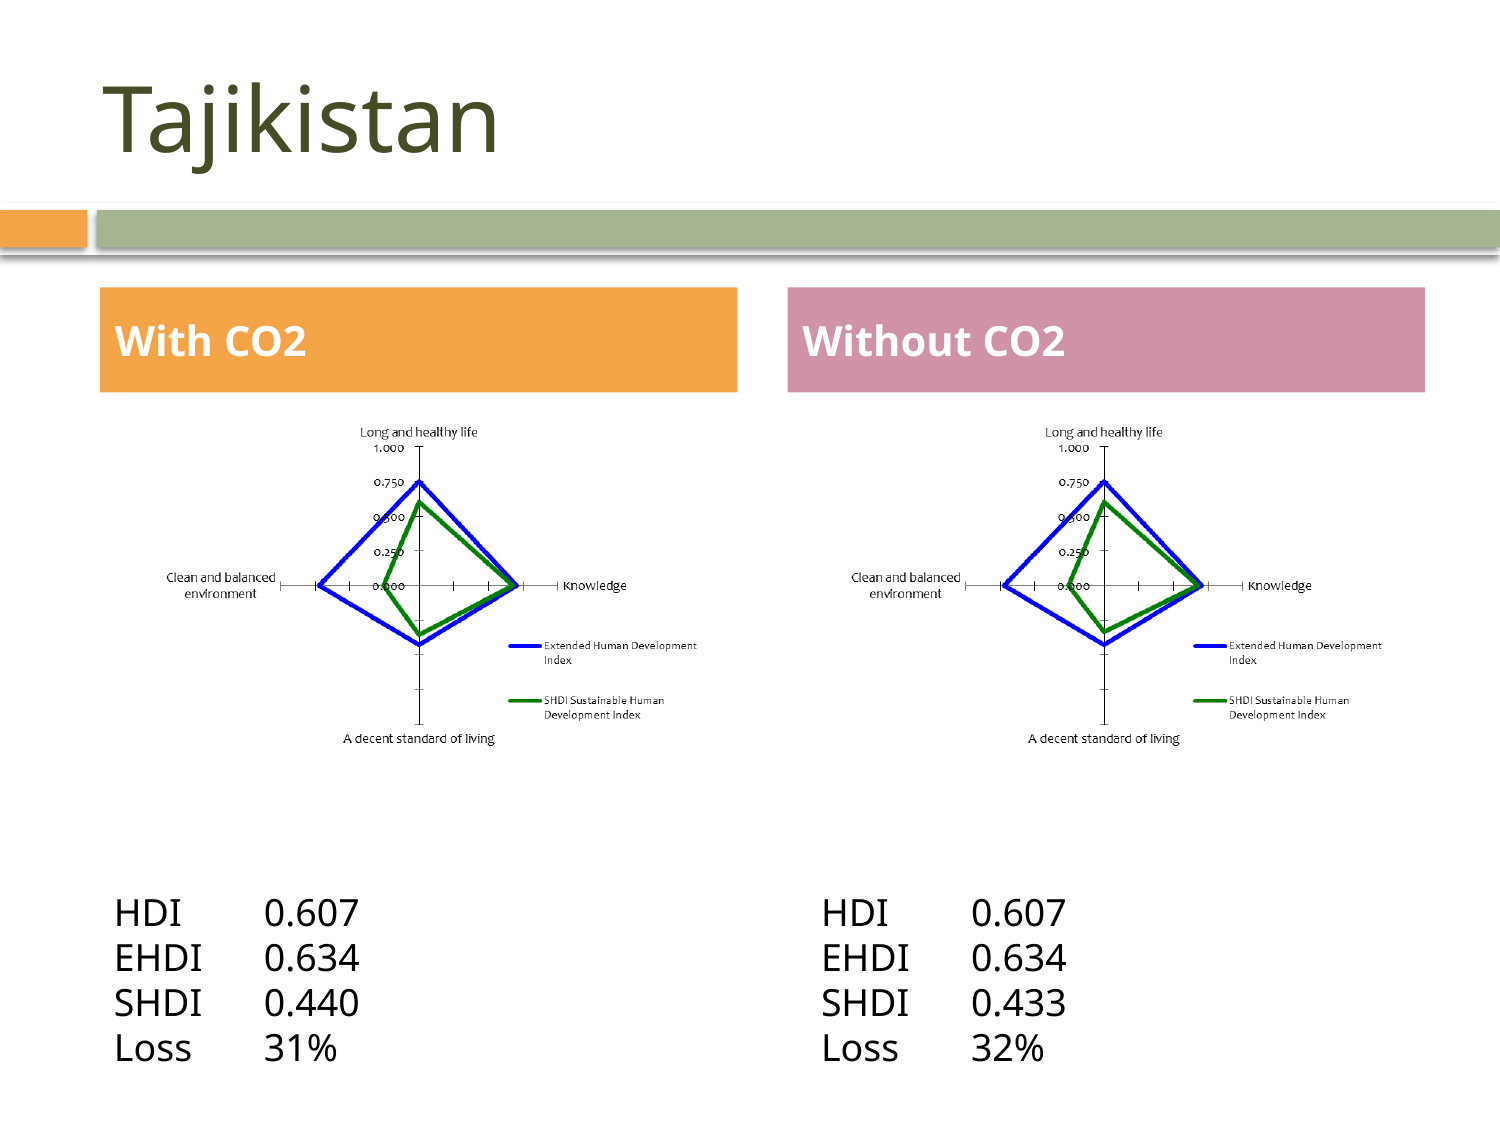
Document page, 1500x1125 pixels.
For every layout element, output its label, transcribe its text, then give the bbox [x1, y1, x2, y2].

text_box HDI 0.607 EHDI 0.634 SHDI 0.433 Loss 32% [806, 881, 1082, 1122]
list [785, 408, 1424, 753]
title Tajikistan [87, 44, 1425, 188]
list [100, 408, 739, 753]
text_box HDI 0.607 EHDI 0.634 SHDI 0.440 Loss 31% [99, 881, 375, 1122]
list With CO2 [99, 287, 738, 393]
list Without CO2 [787, 287, 1425, 393]
